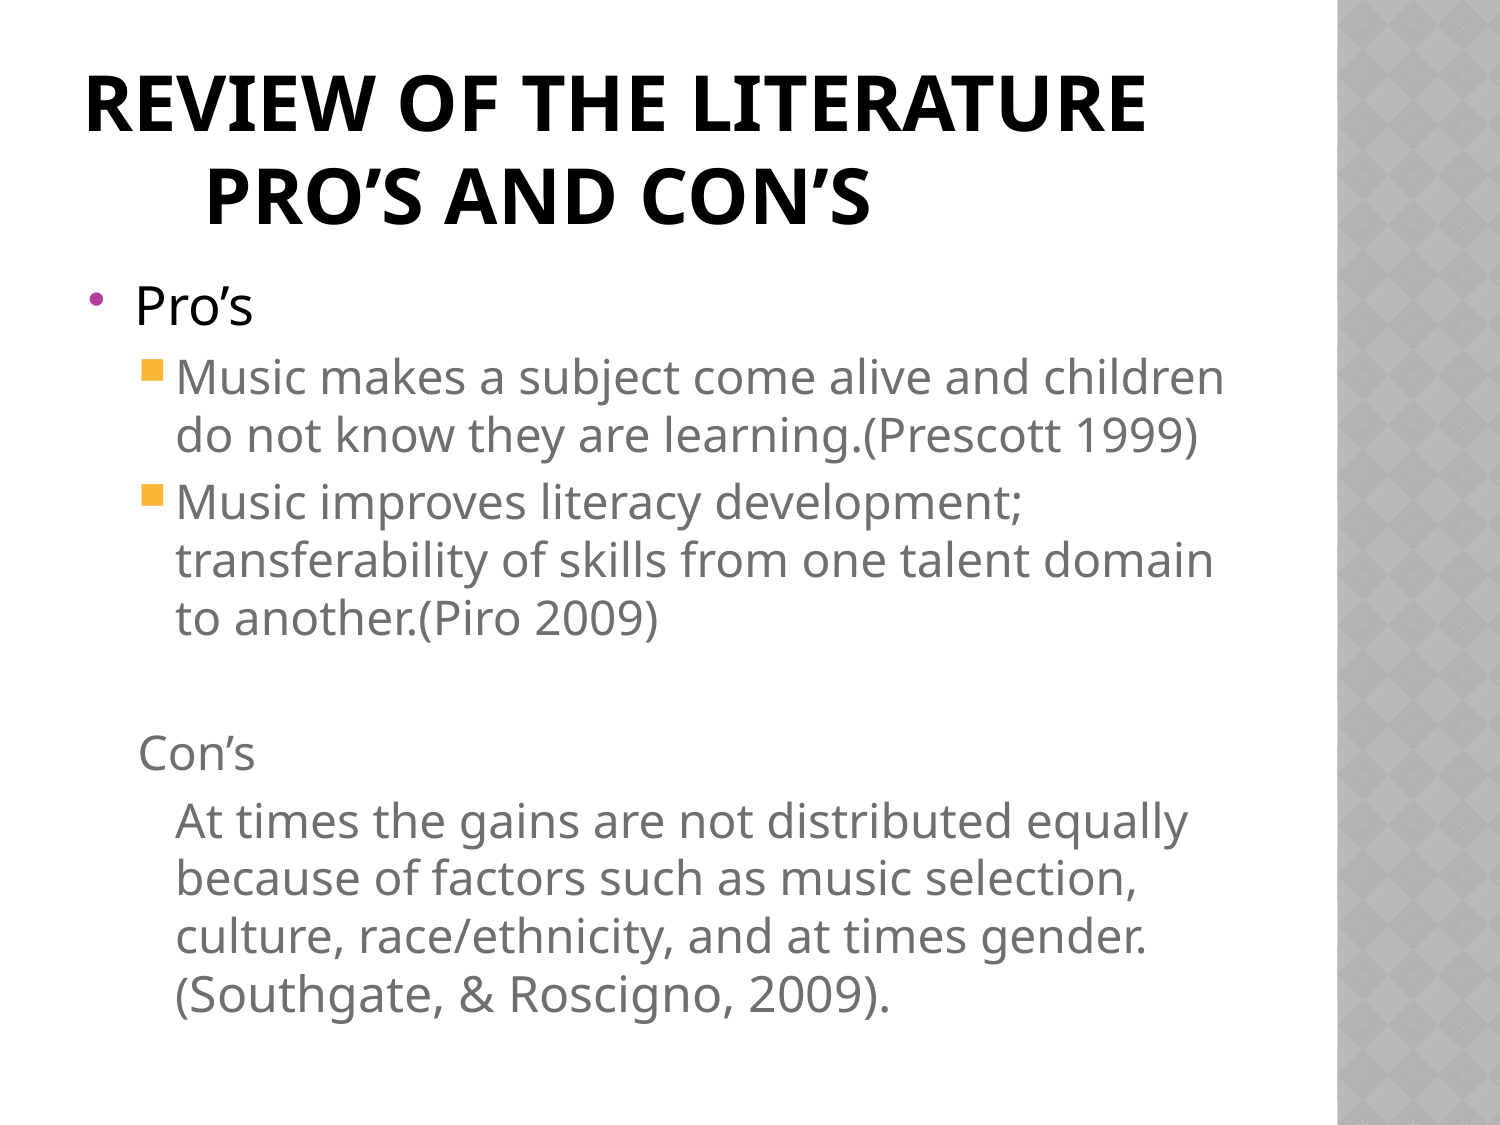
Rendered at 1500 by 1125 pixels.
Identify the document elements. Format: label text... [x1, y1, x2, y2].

title Review of the literature Pro’s and Con’s [75, 52, 1263, 240]
list Pro’s Music makes a subject come alive and children do not know they are learning.(Prescott 1999) Music improves literacy development; transferability of skills from one talent domain to another.(Piro 2009) Con’s At times the gains are not distributed equally because of factors such as music selection, culture, race/ethnicity, and at times gender. (Southgate, & Roscigno, 2009). [75, 264, 1263, 1059]
